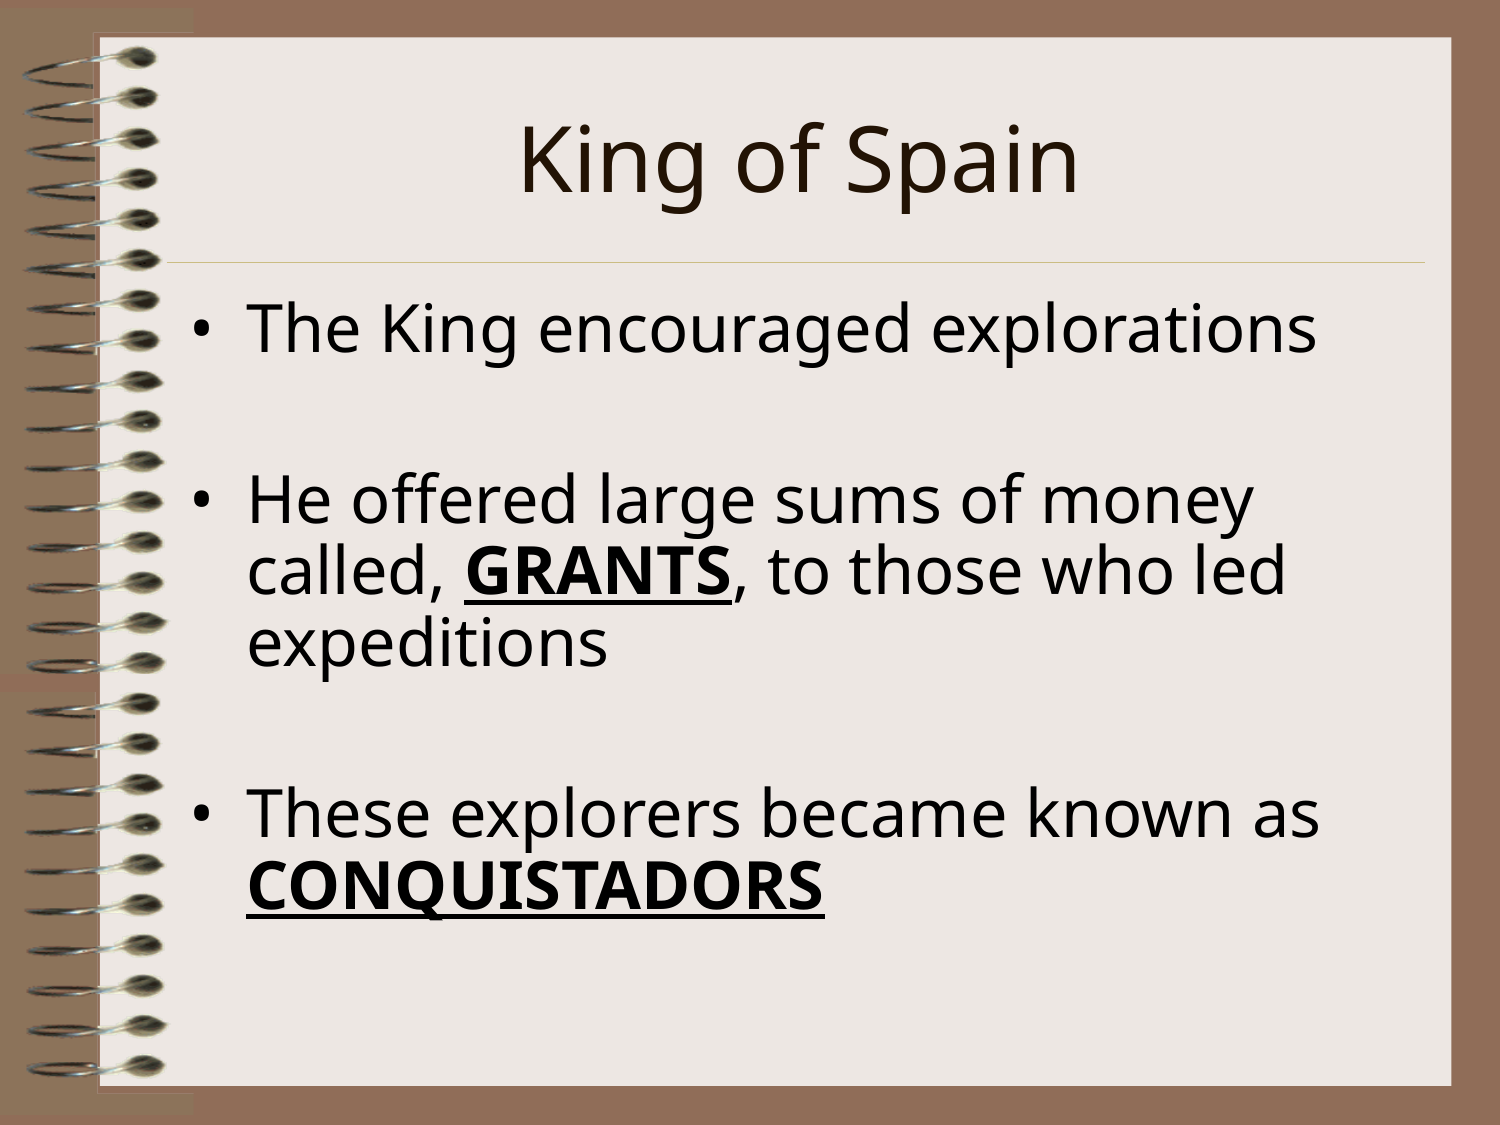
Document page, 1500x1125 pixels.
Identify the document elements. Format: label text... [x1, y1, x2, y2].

title King of Spain [174, 62, 1425, 250]
picture [0, 8, 194, 674]
picture [0, 692, 194, 1115]
list The King encouraged explorations He offered large sums of money called, GRANTS, to those who led expeditions These explorers became known as CONQUISTADORS [174, 287, 1425, 963]
